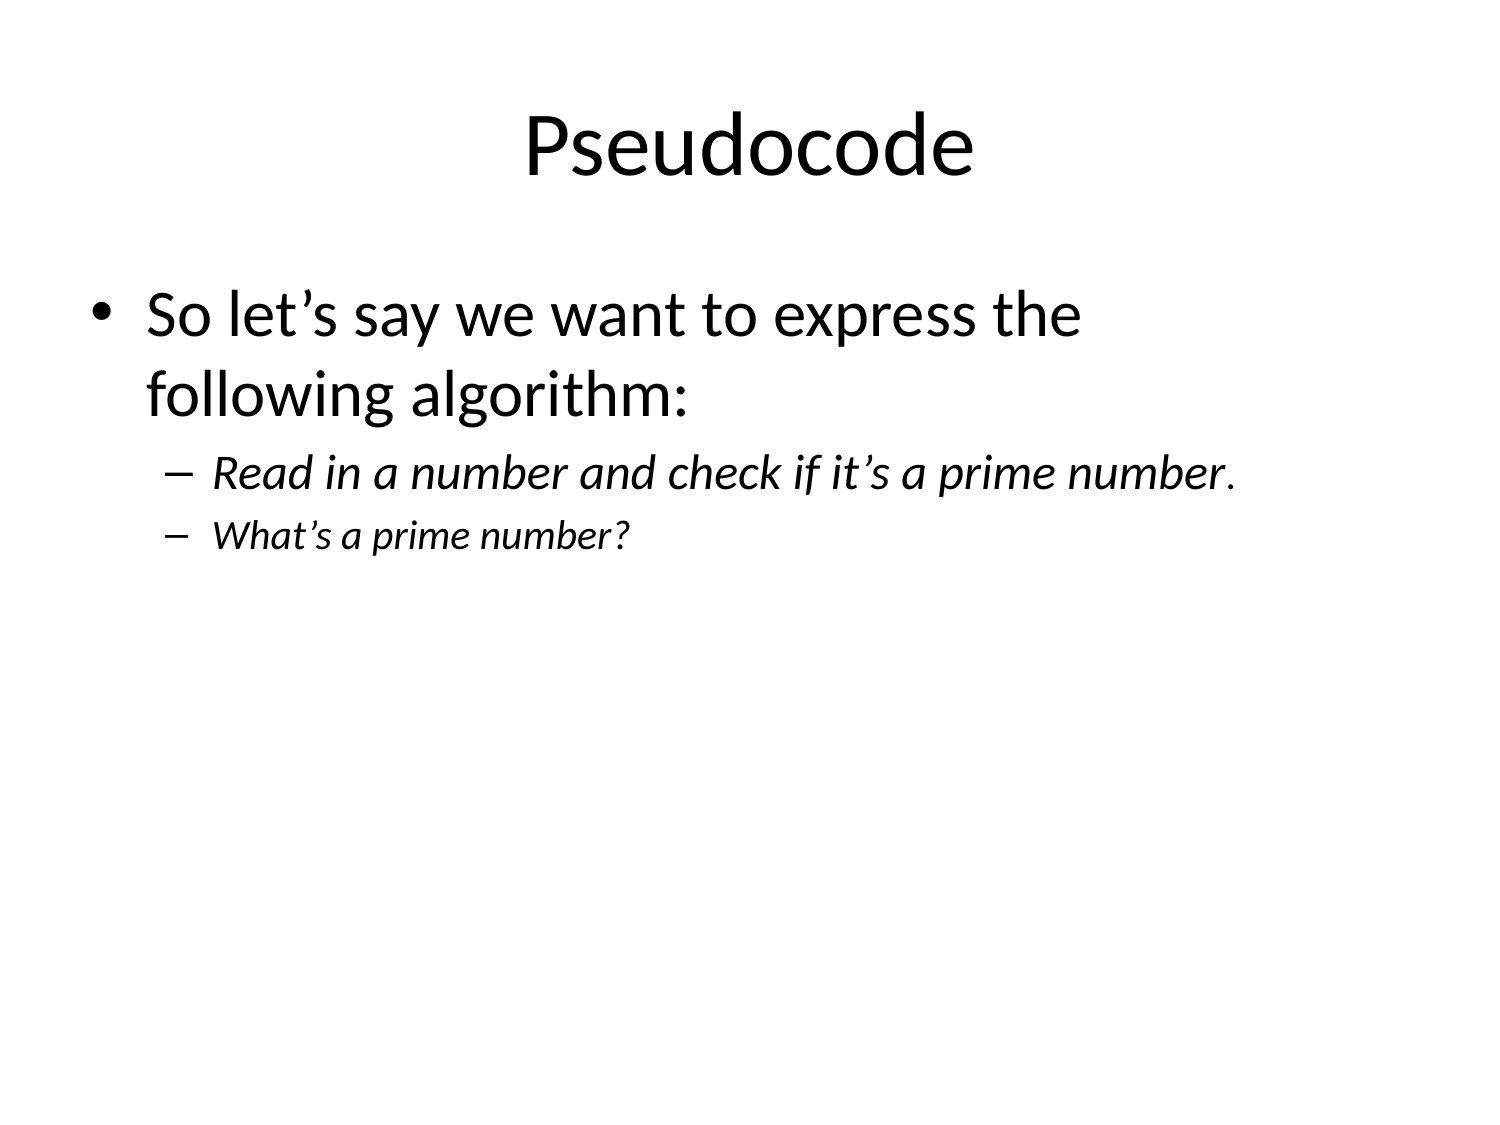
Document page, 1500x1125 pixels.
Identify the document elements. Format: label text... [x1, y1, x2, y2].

title Pseudocode [75, 45, 1425, 233]
list So let’s say we want to express the following algorithm: Read in a number and check if it’s a prime number. What’s a prime number? [75, 262, 1317, 1005]
